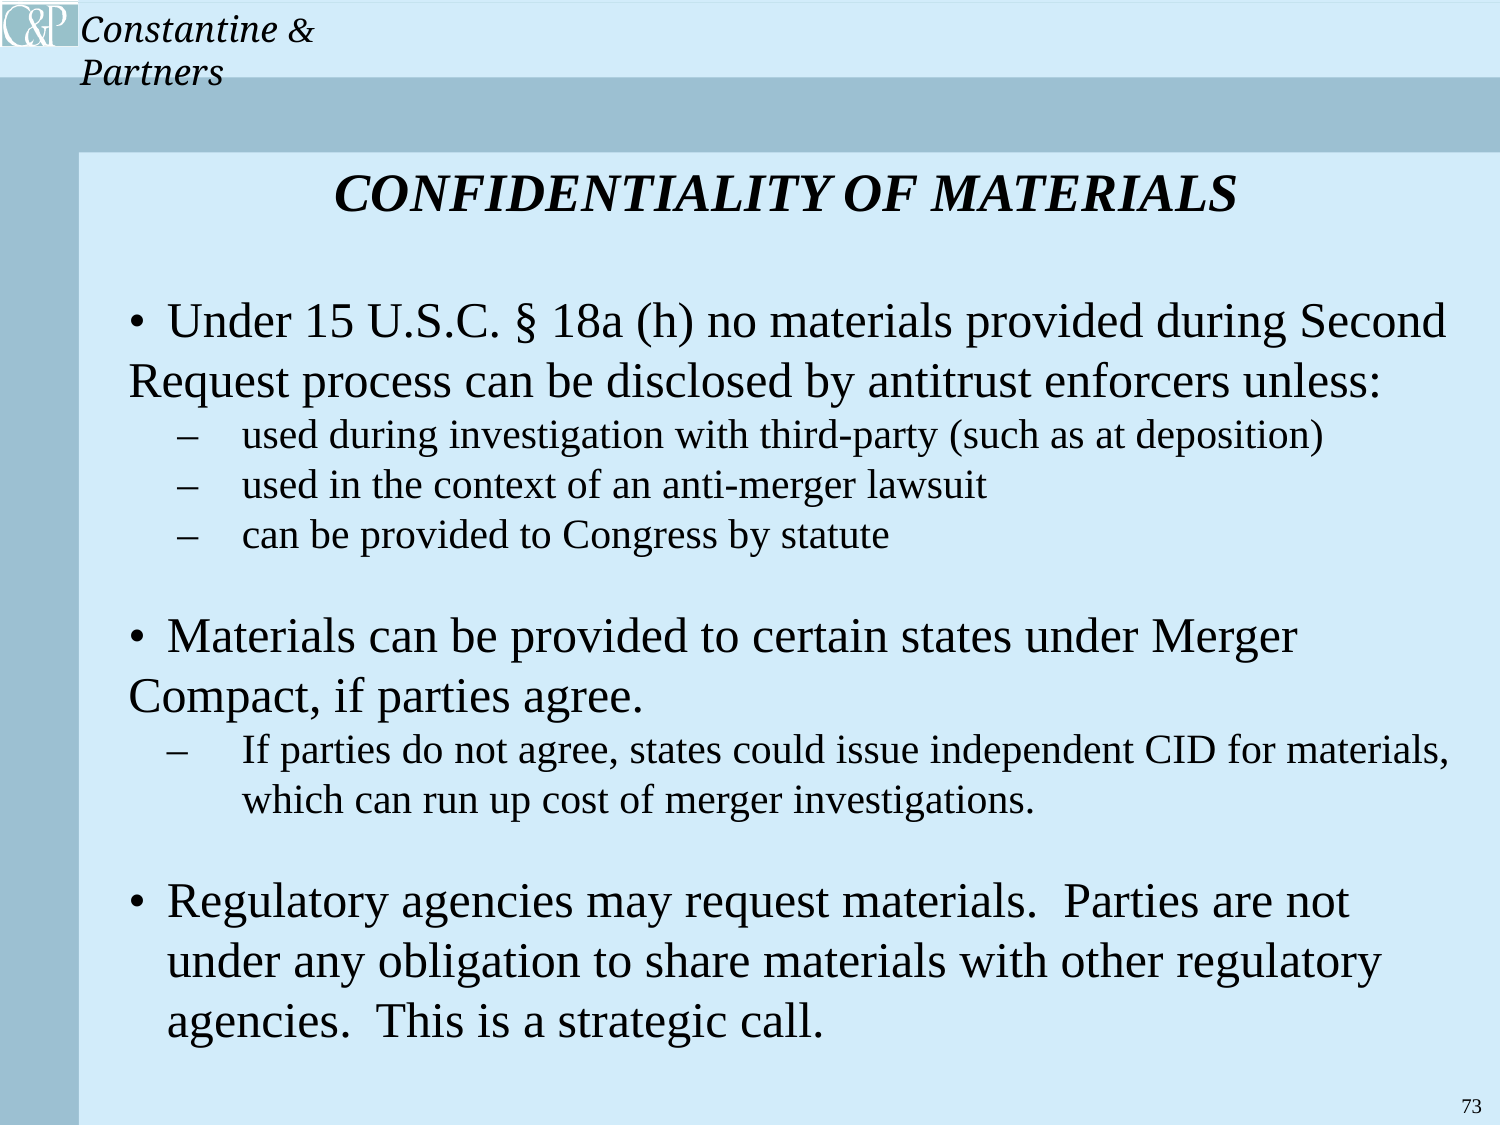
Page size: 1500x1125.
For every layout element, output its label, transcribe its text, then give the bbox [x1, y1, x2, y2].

text_box CONFIDENTIALITY OF MATERIALS [74, 149, 1500, 230]
text_box • Under 15 U.S.C. § 18a (h) no materials provided during Second Request process can be disclosed by antitrust enforcers unless: – used during investigation with third-party (such as at deposition) – used in the context of an anti-merger lawsuit – can be provided to Congress by statute • Materials can be provided to certain states under Merger Compact, if parties agree. – If parties do not agree, states could issue independent CID for materials, which can run up cost of merger investigations. • Regulatory agencies may request materials. Parties are not under any obligation to share materials with other regulatory agencies. This is a strategic call. [74, 279, 1500, 1055]
